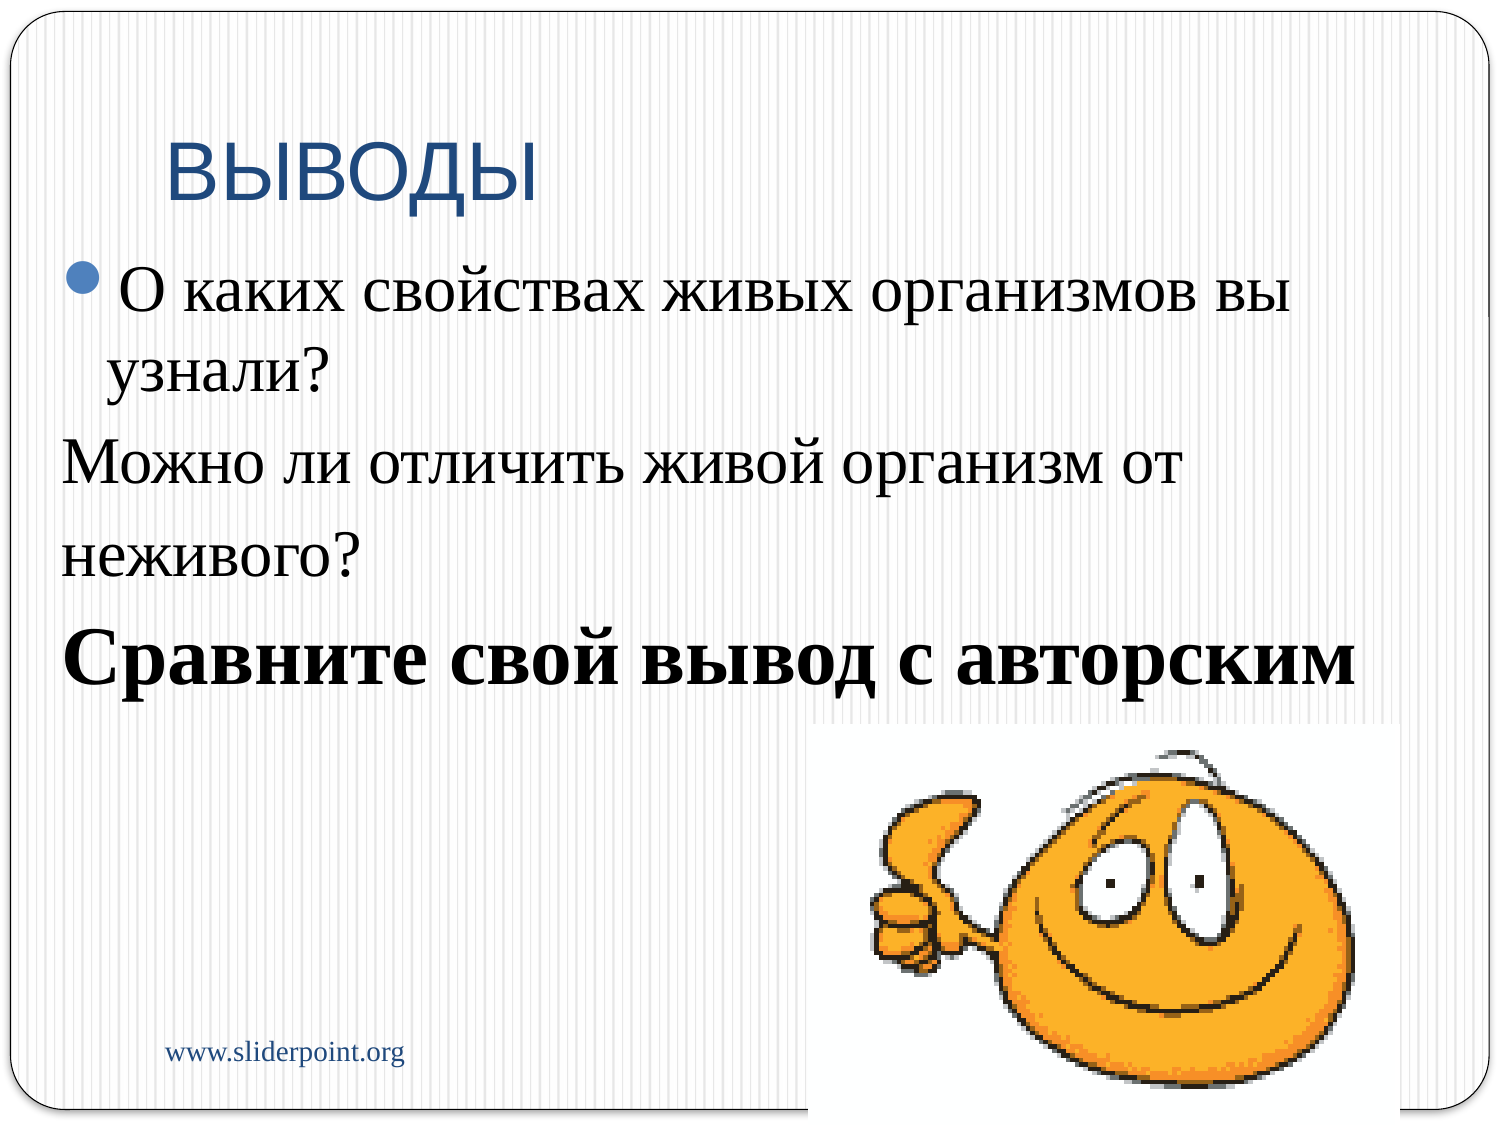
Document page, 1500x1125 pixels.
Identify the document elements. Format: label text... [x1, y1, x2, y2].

title ВЫВОДЫ [150, 45, 1425, 233]
footer www.sliderpoint.org [150, 1012, 800, 1088]
list О каких свойствах живых организмов вы узнали? Можно ли отличить живой организм от неживого? Сравните свой вывод с авторским [46, 237, 1425, 988]
picture [808, 724, 1400, 1125]
